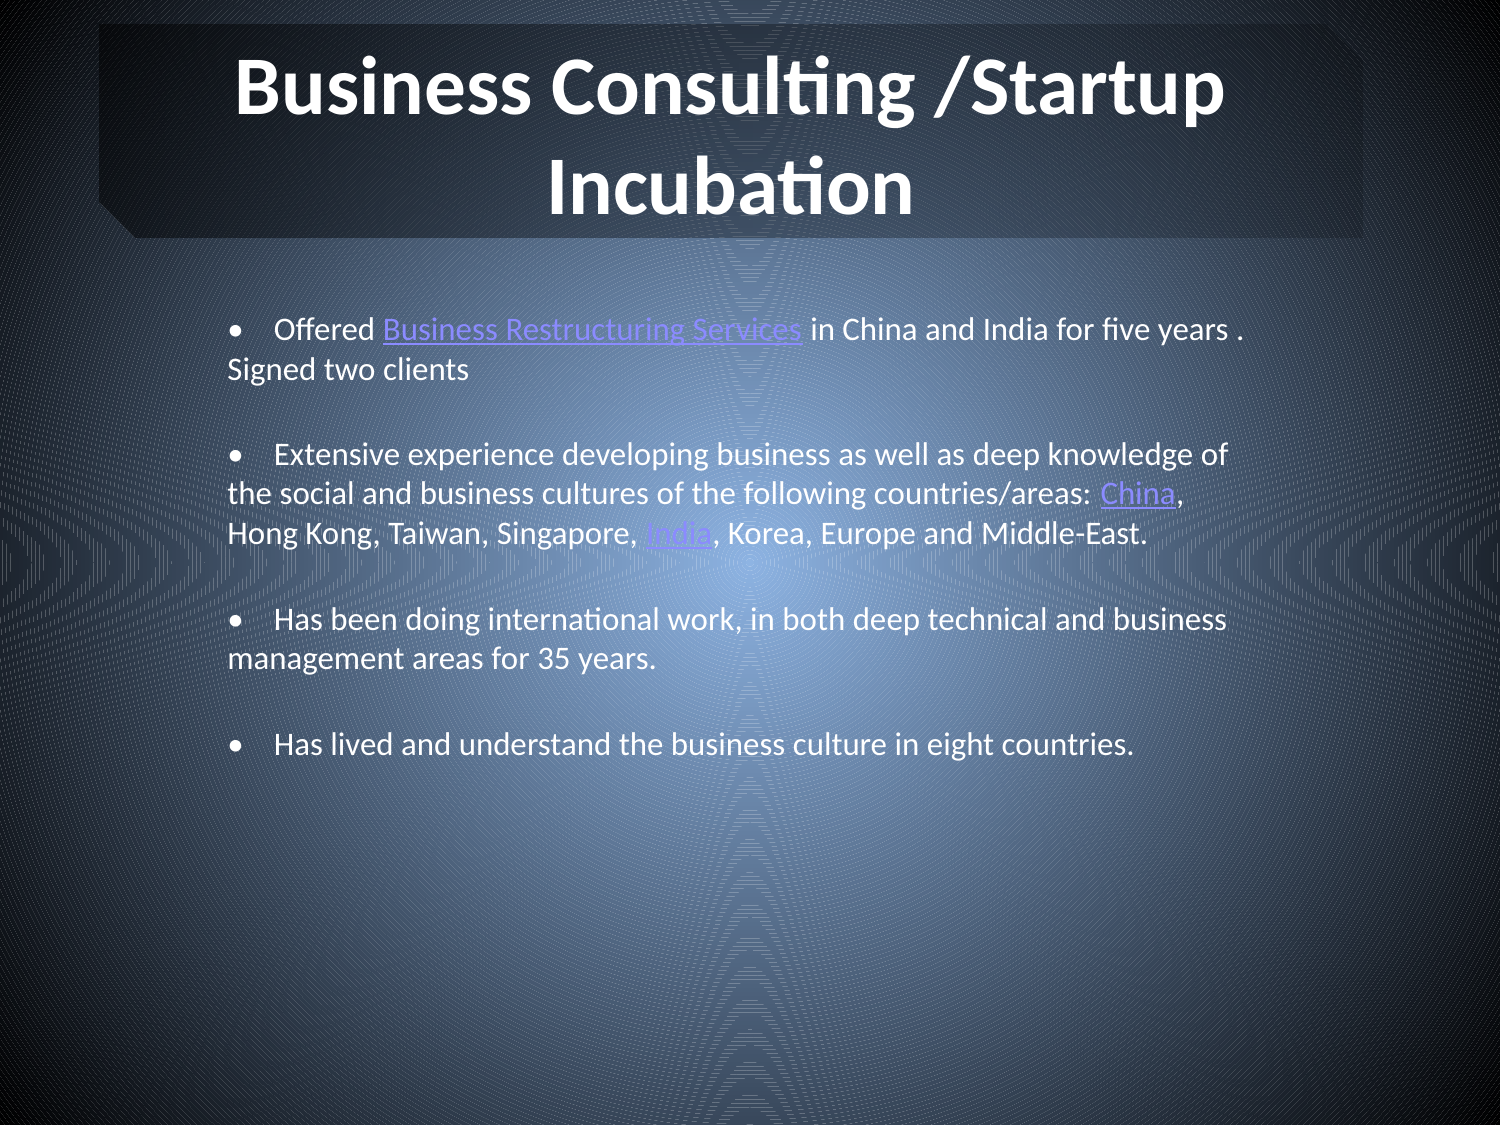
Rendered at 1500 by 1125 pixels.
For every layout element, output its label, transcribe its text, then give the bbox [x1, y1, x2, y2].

text_box Business Consulting /Startup Incubation [97, 22, 1365, 240]
subtitle • Offered Business Restructuring Services in China and India for five years . Signed two clients • Extensive experience developing business as well as deep knowledge of the social and business cultures of the following countries/areas: China, Hong Kong, Taiwan, Singapore, India, Korea, Europe and Middle-East. • Has been doing international work, in both deep technical and business management areas for 35 years. • Has lived and understand the business culture in eight countries. [212, 299, 1263, 813]
